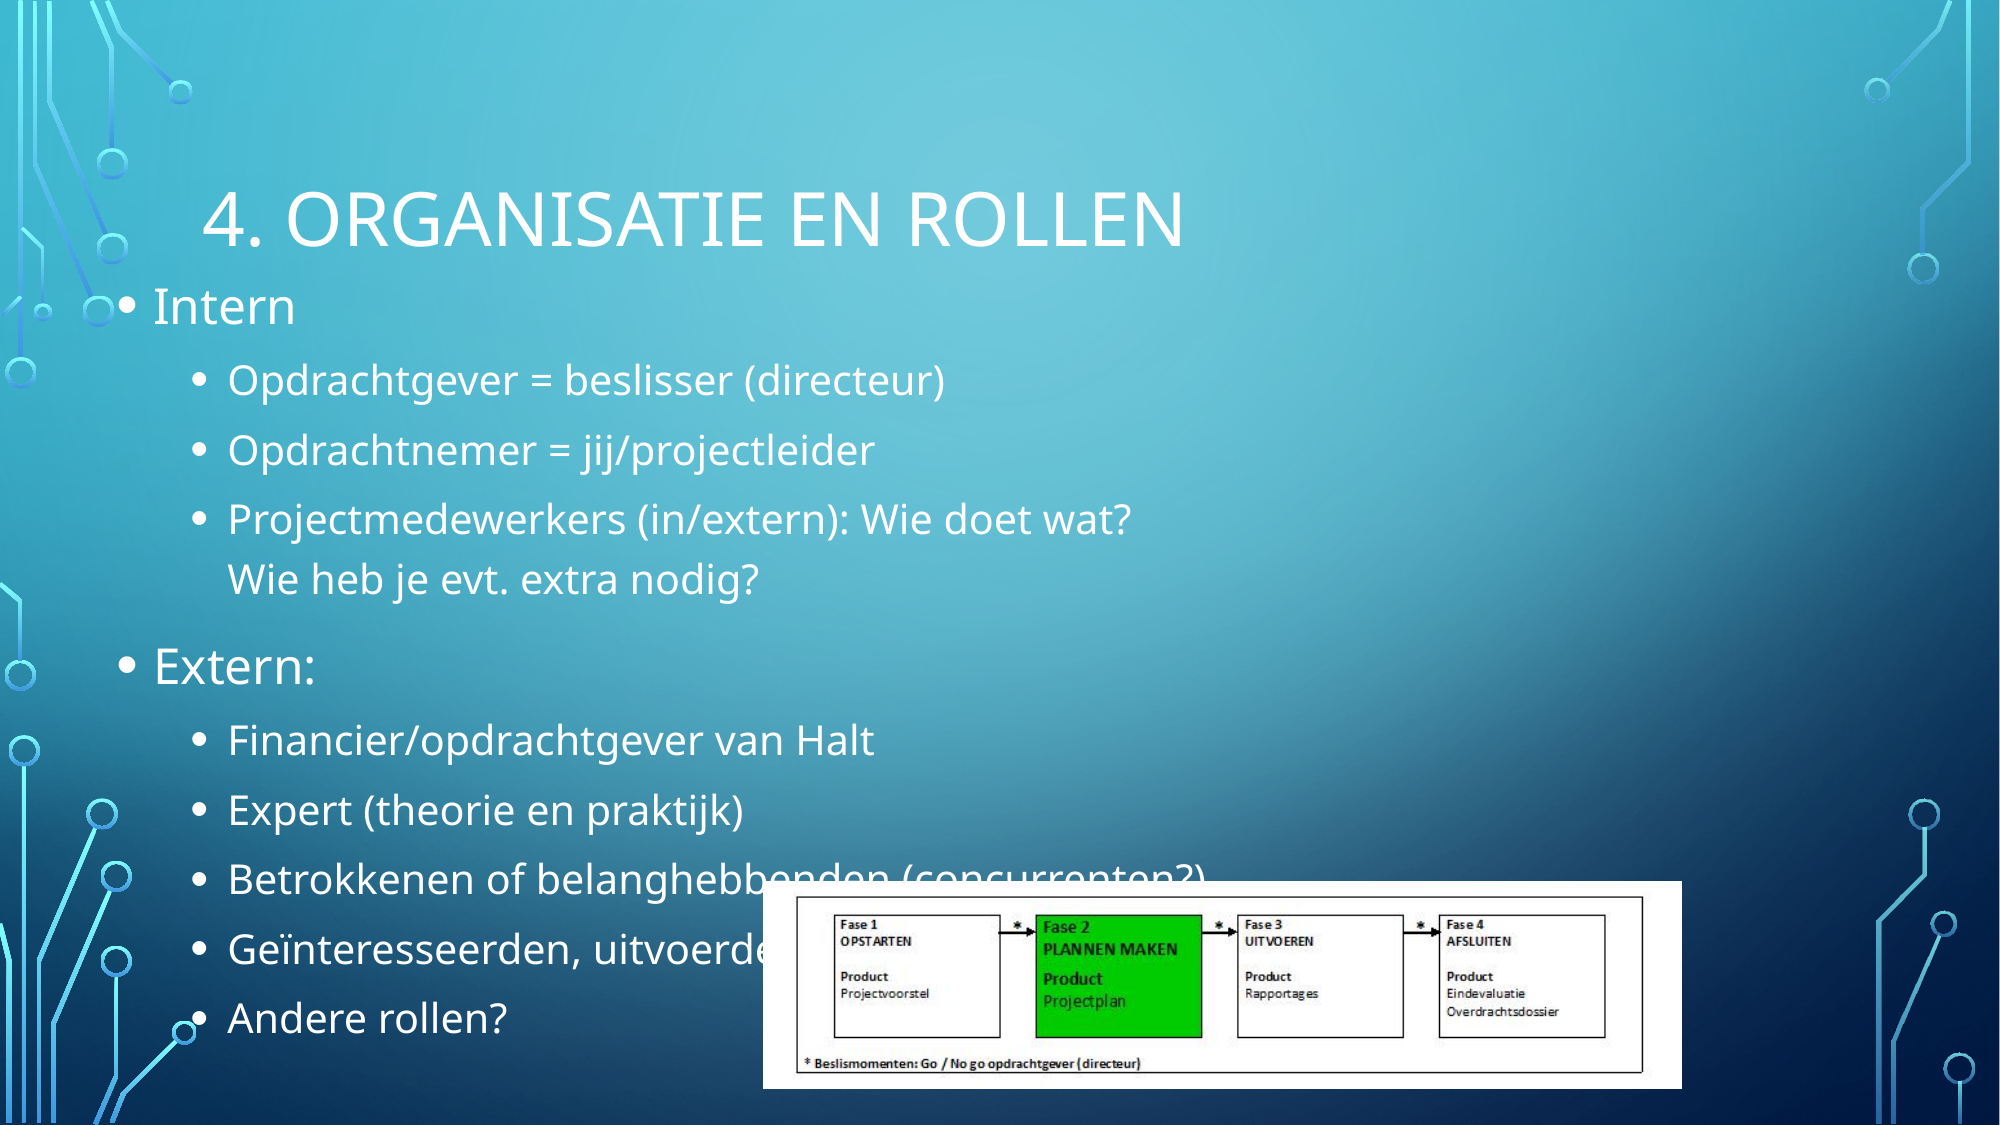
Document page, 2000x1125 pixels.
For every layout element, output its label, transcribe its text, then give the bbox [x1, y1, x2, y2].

list Intern Opdrachtgever = beslisser (directeur) Opdrachtnemer = jij/projectleider Projectmedewerkers (in/extern): Wie doet wat? Wie heb je evt. extra nodig? Extern: Financier/opdrachtgever van Halt Expert (theorie en praktijk) Betrokkenen of belanghebbenden (concurrenten?) Geïnteresseerden, uitvoerders of handhavers Andere rollen? [101, 255, 1426, 1055]
title 4. Organisatie en rollen [187, 101, 1812, 344]
picture [763, 881, 1683, 1089]
